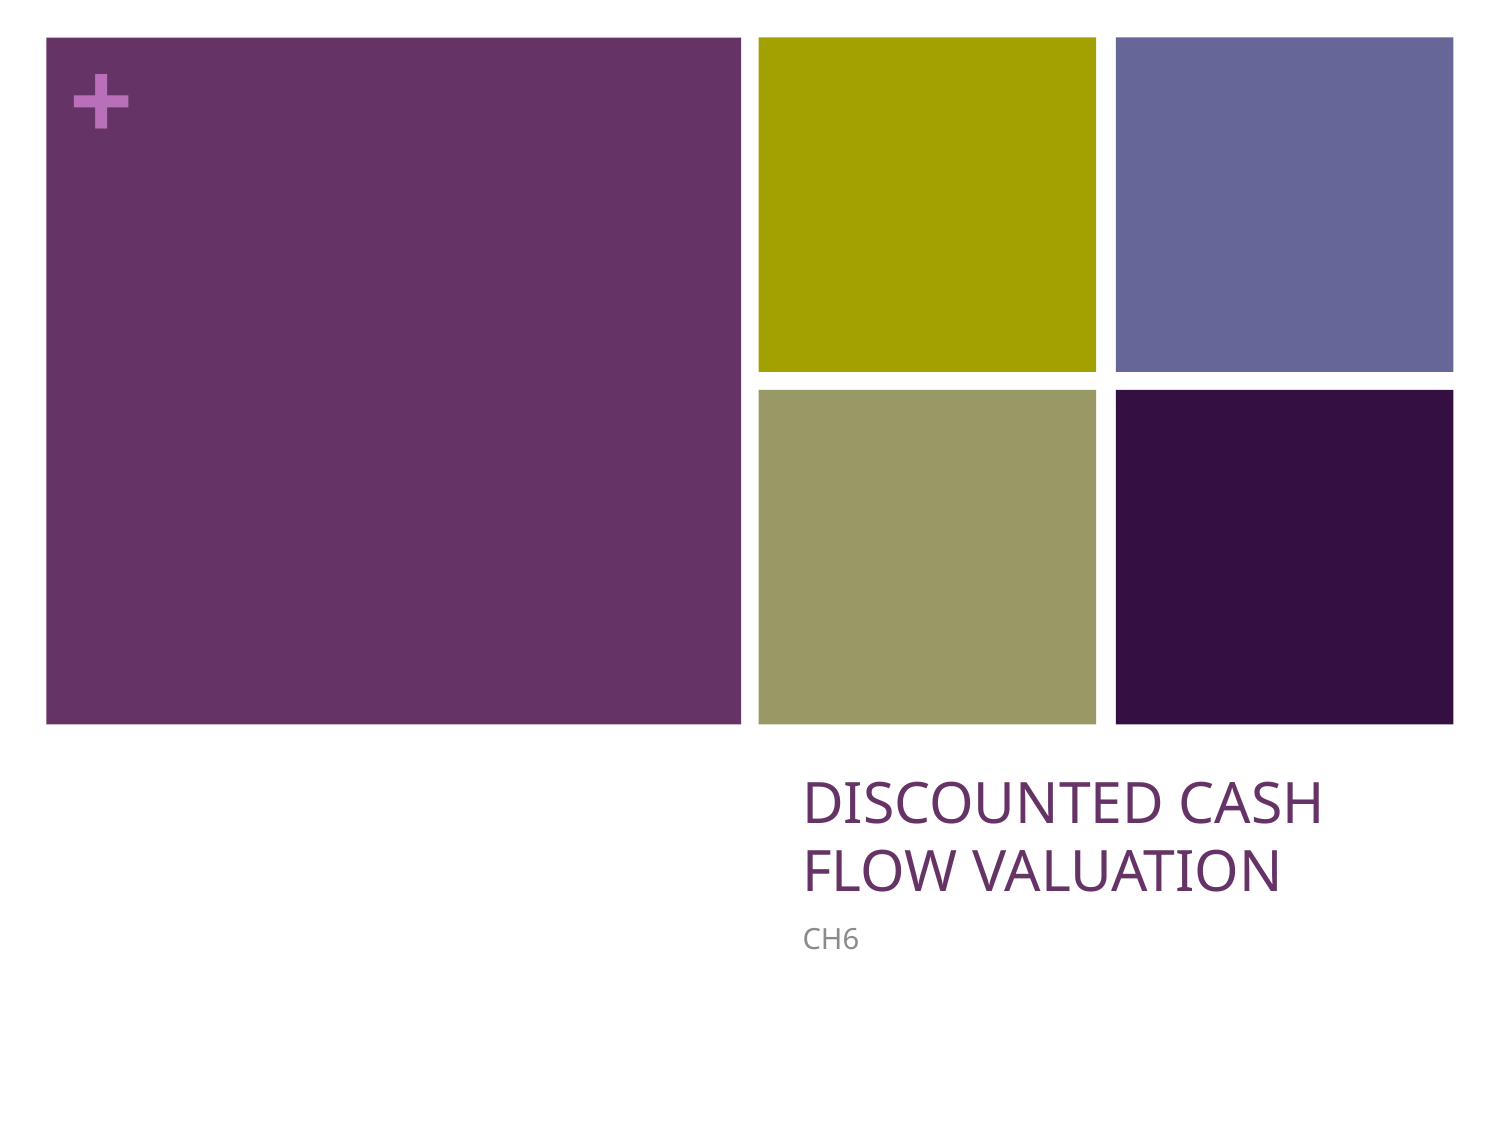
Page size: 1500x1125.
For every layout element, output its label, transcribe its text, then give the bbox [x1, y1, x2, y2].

subtitle CH6 [787, 912, 1450, 1036]
title DISCOUNTED CASH FLOW VALUATION [787, 758, 1450, 912]
